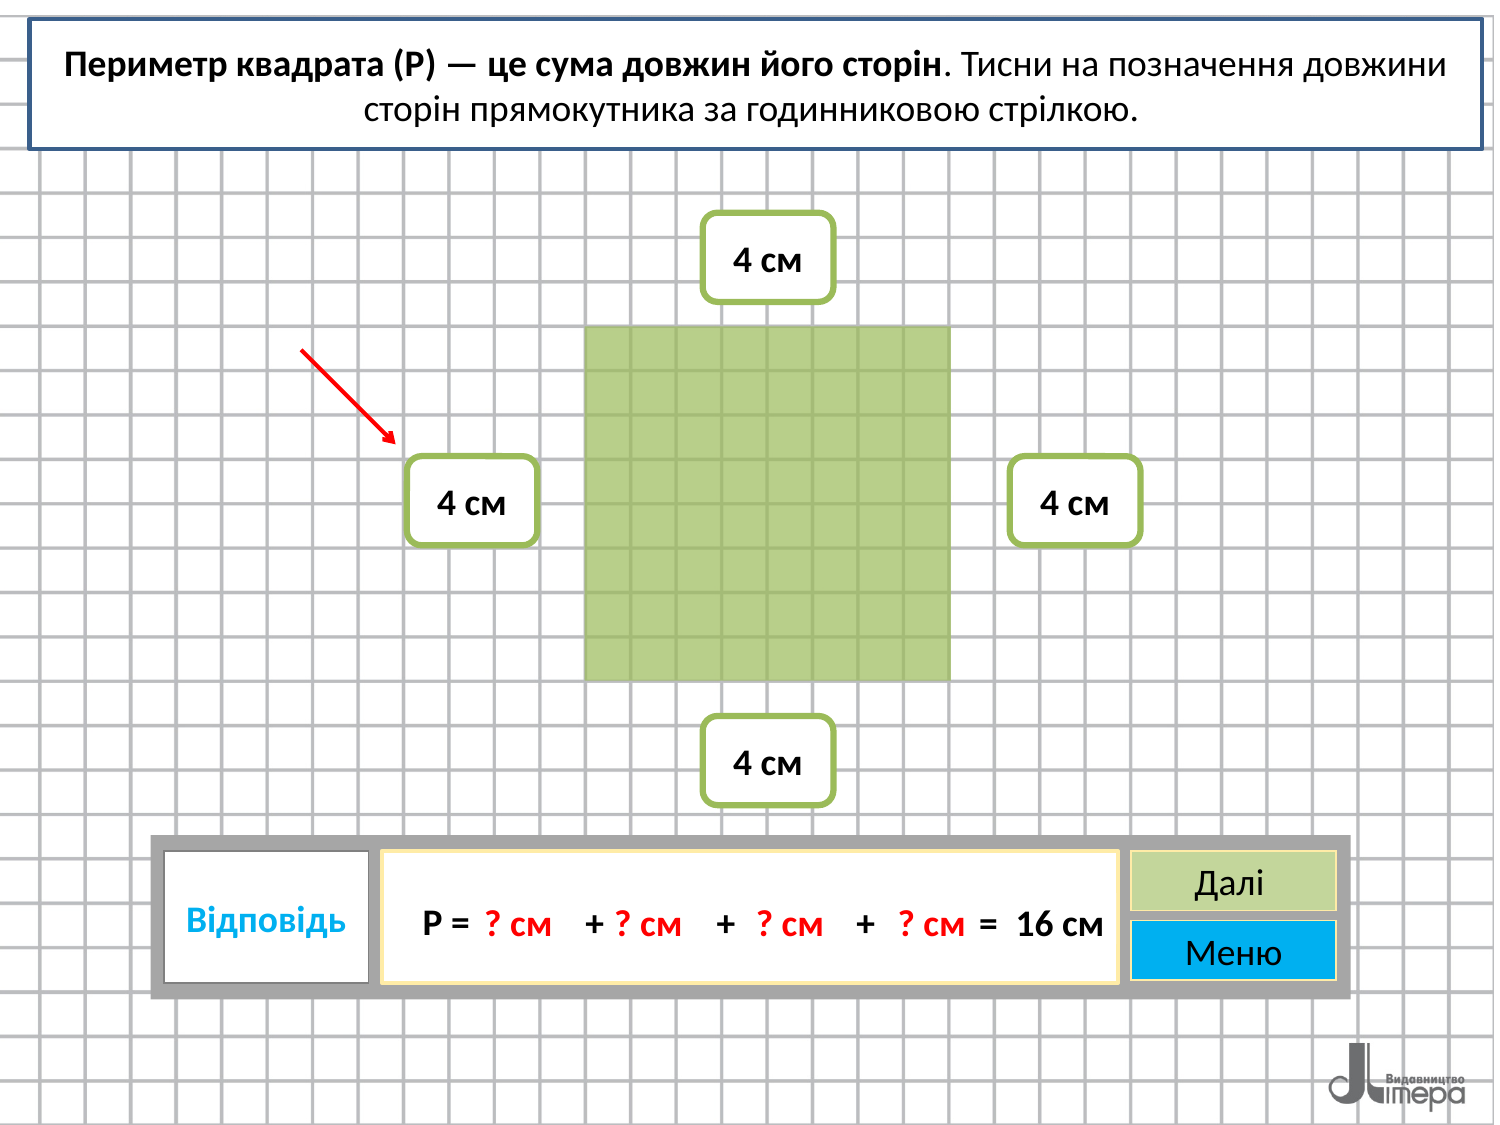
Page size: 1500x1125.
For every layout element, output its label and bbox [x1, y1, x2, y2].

text_box [300, 349, 396, 445]
picture [0, 15, 1495, 1125]
